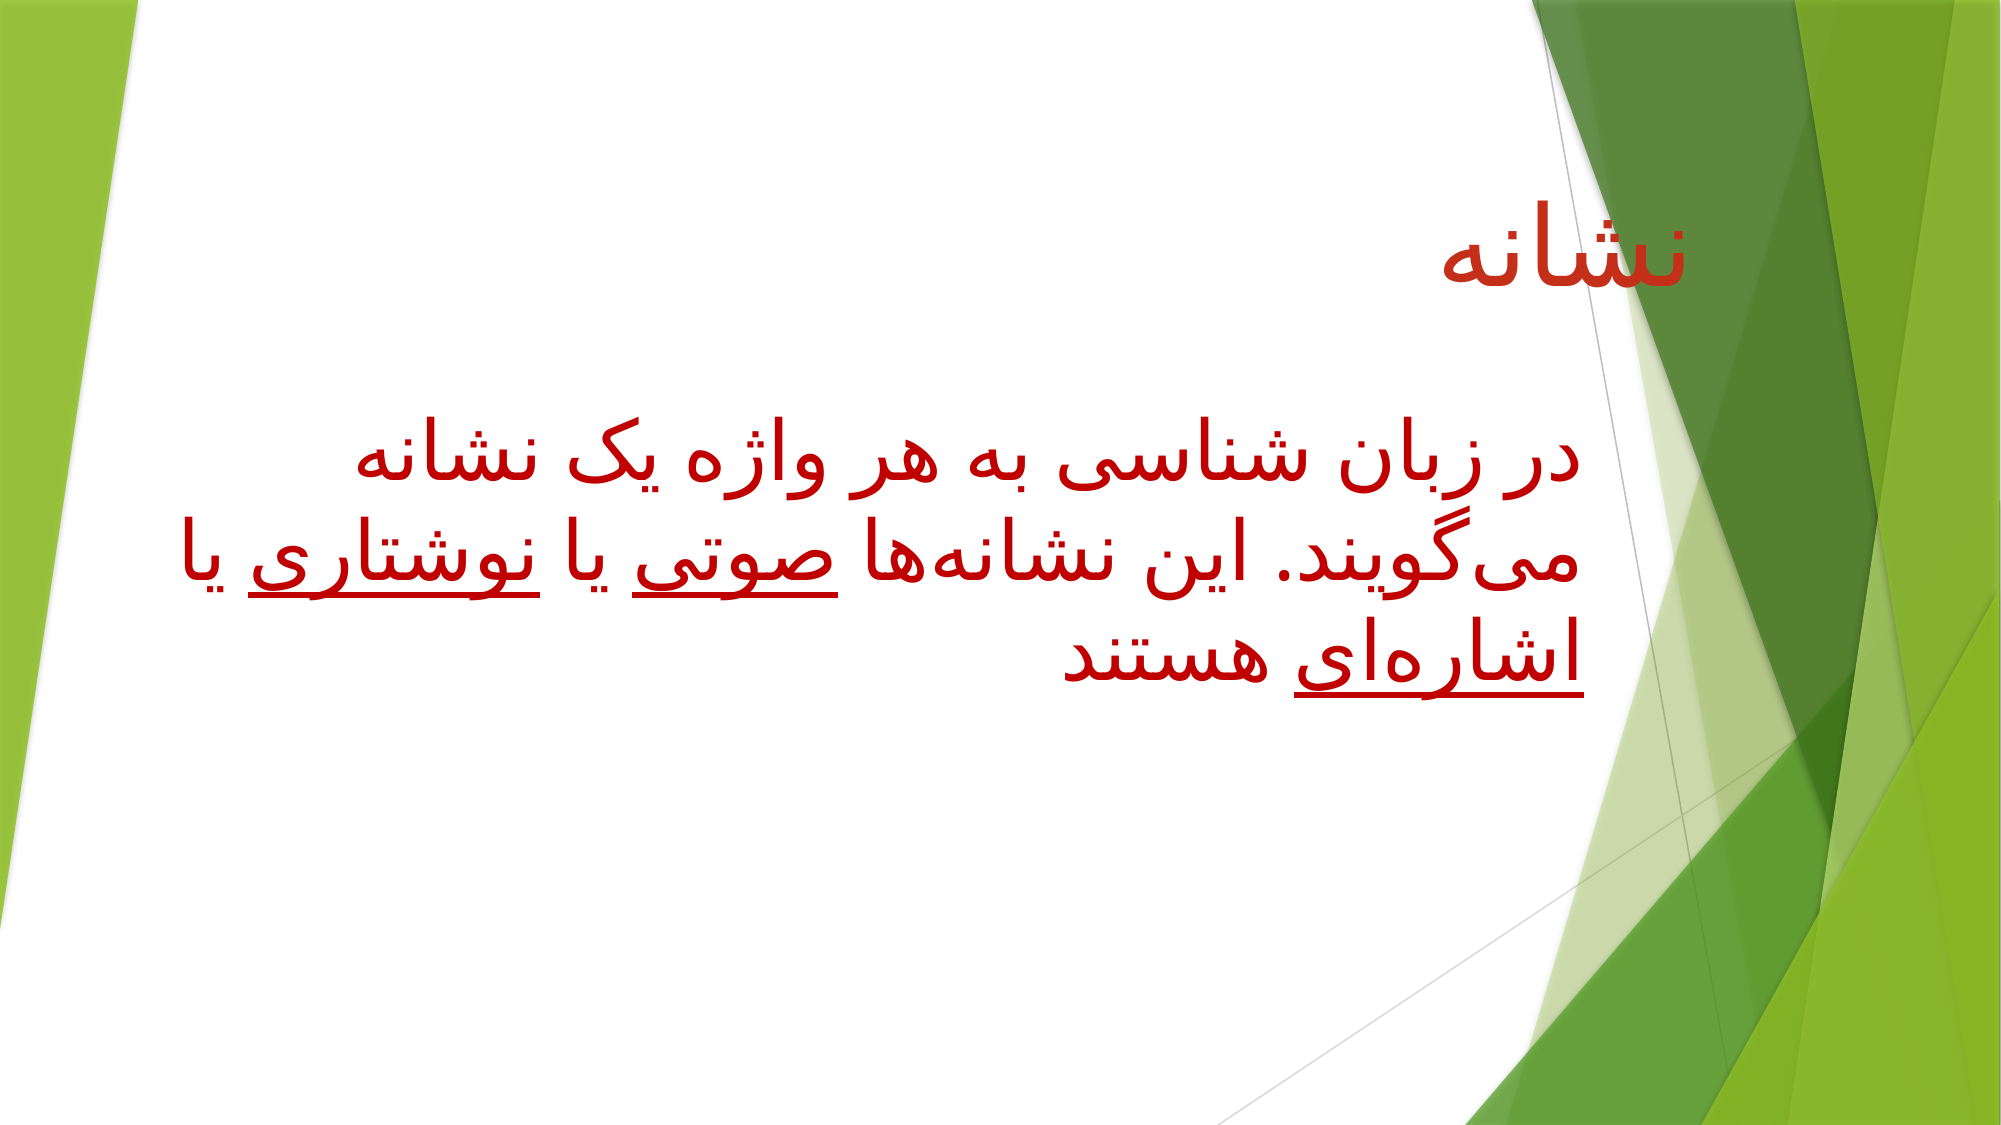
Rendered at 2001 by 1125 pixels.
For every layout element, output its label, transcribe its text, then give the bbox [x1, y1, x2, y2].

title نشانه [208, 0, 1709, 317]
subtitle در زبان شناسی به هر واژه یک نشانه می‌گویند. این نشانه‌ها صوتی یا نوشتاری یا اشاره‌ای هستند [146, 389, 1600, 1028]
